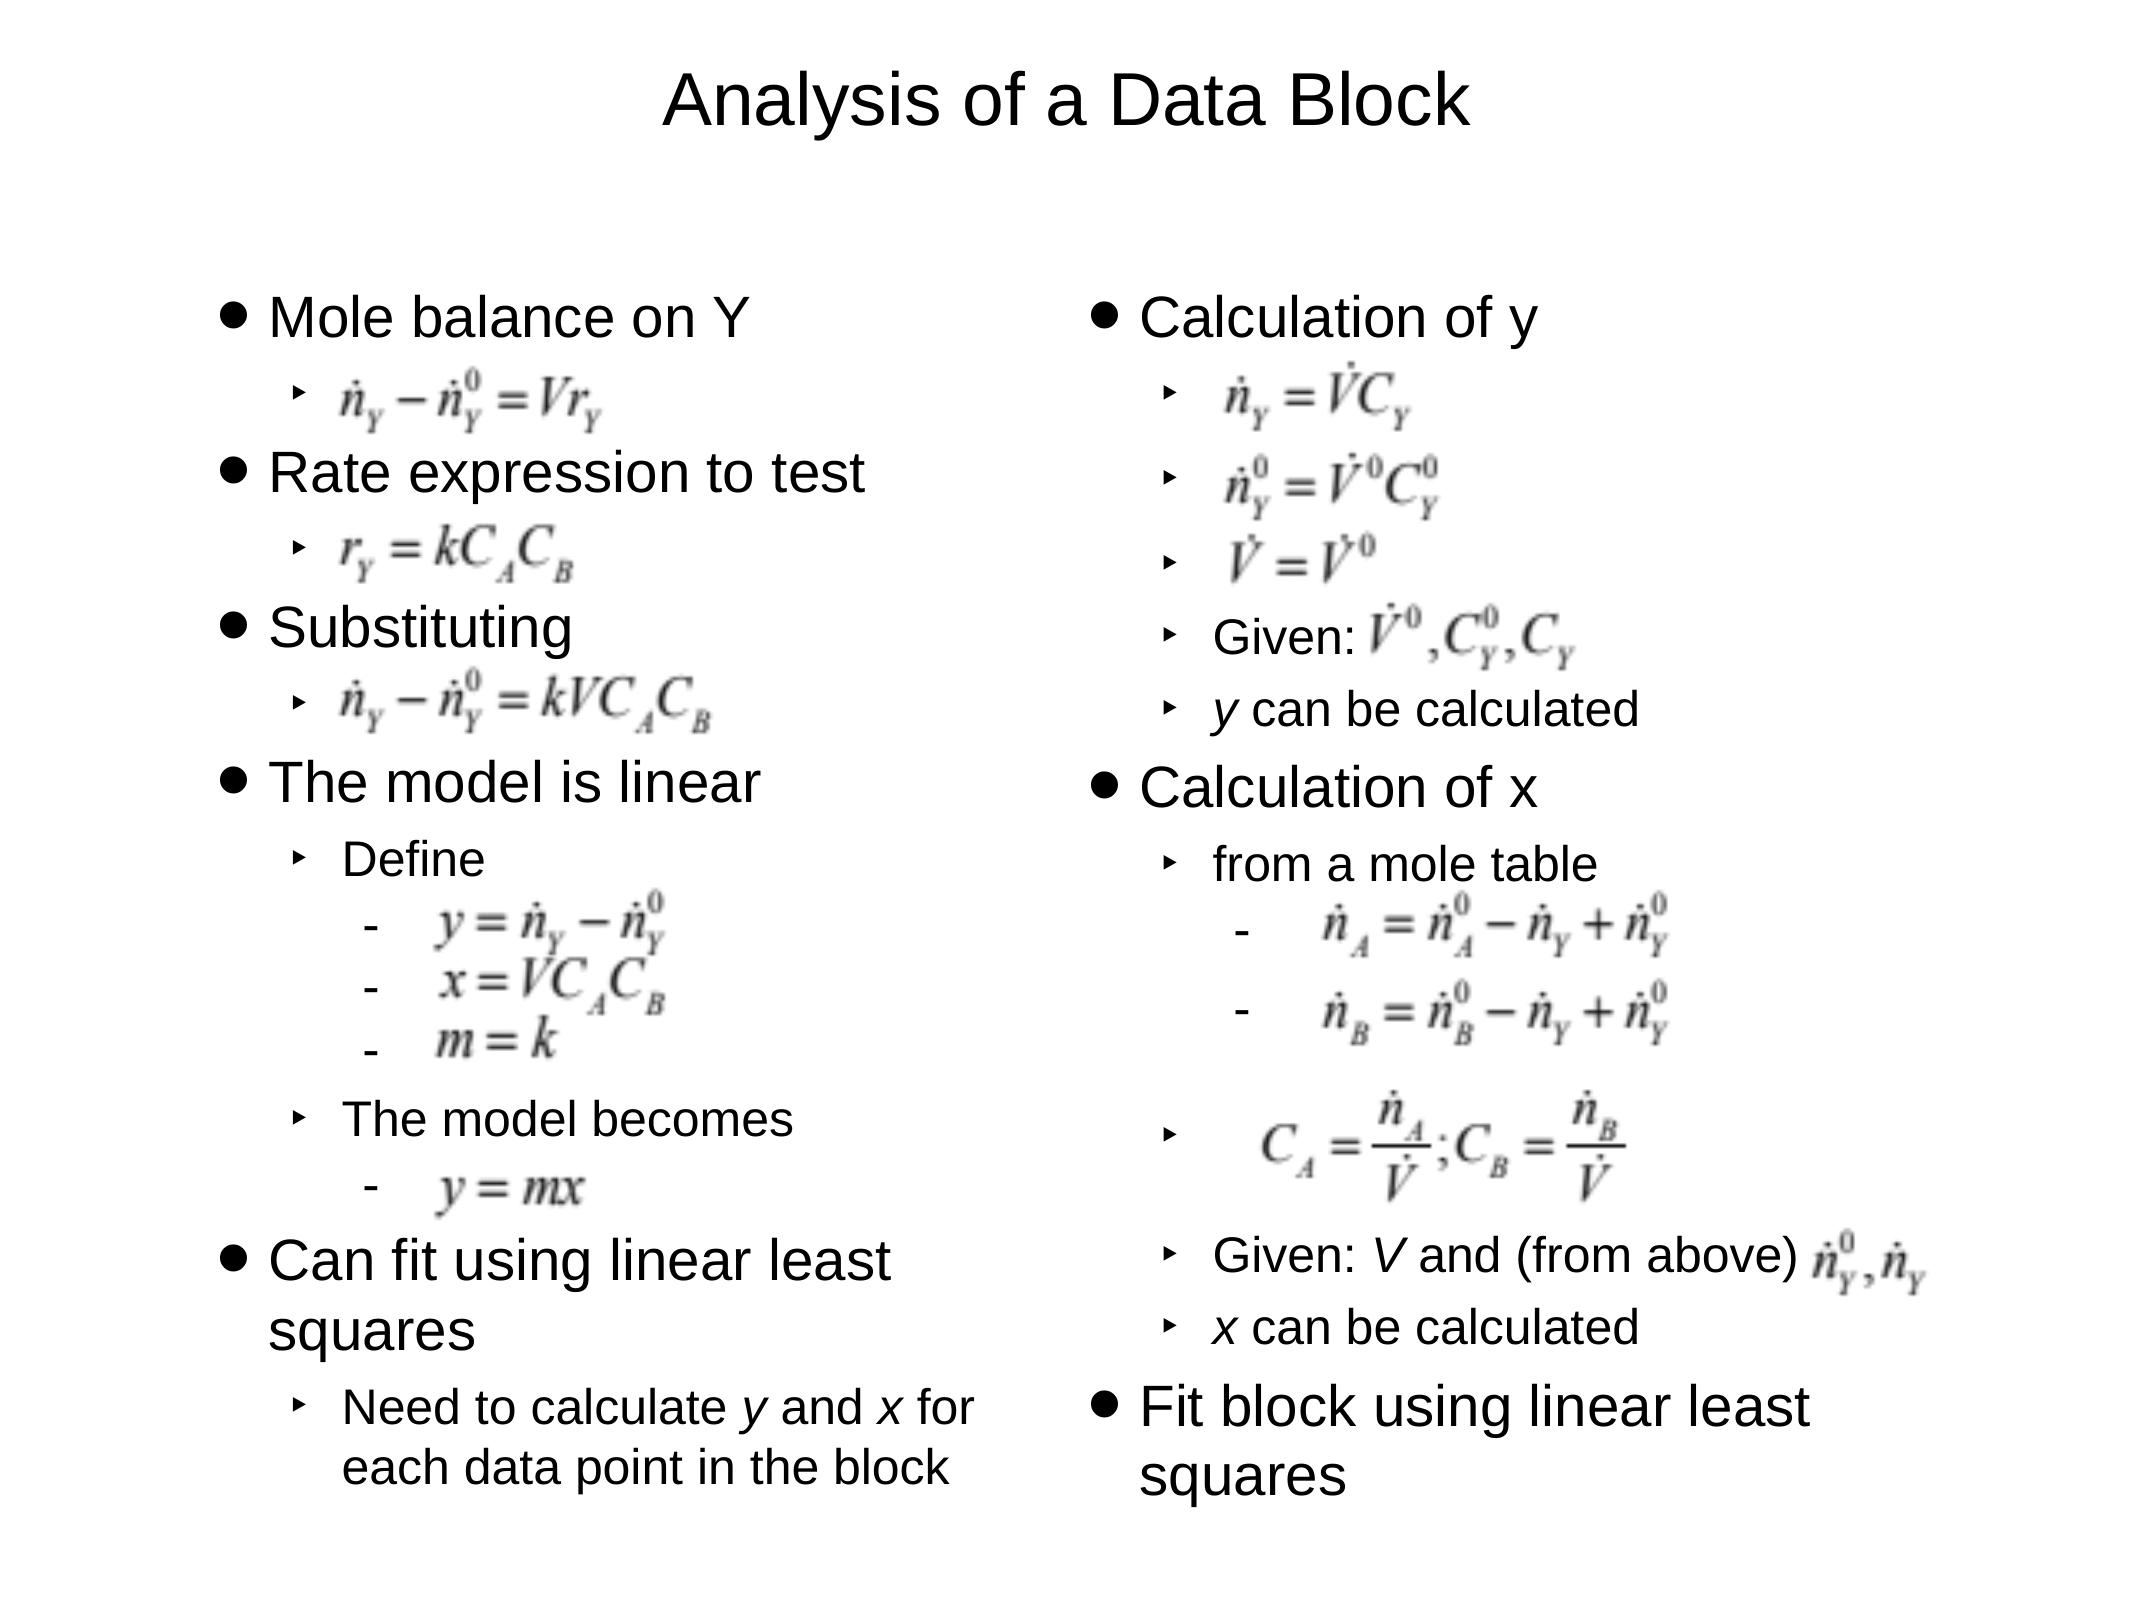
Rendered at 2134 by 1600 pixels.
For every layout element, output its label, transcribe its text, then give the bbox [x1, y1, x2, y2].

picture [1218, 437, 1581, 676]
list Calculation of y Given: y can be calculated Calculation of x from a mole table Given: V and (from above) x can be calculated Fit block using linear least squares [1079, 270, 1925, 1467]
picture [428, 872, 669, 1063]
picture [333, 350, 613, 438]
title Analysis of a Data Block [208, 41, 1925, 250]
picture [1316, 874, 1675, 1051]
picture [1253, 1068, 1634, 1213]
picture [1218, 352, 1420, 436]
picture [332, 504, 578, 588]
picture [428, 1168, 591, 1226]
list Mole balance on Y Rate expression to test Substituting The model is linear Define The model becomes Can fit using linear least squares Need to calculate y and x for each data point in the block [208, 270, 1055, 1467]
picture [332, 650, 718, 738]
picture [1803, 1212, 1931, 1300]
